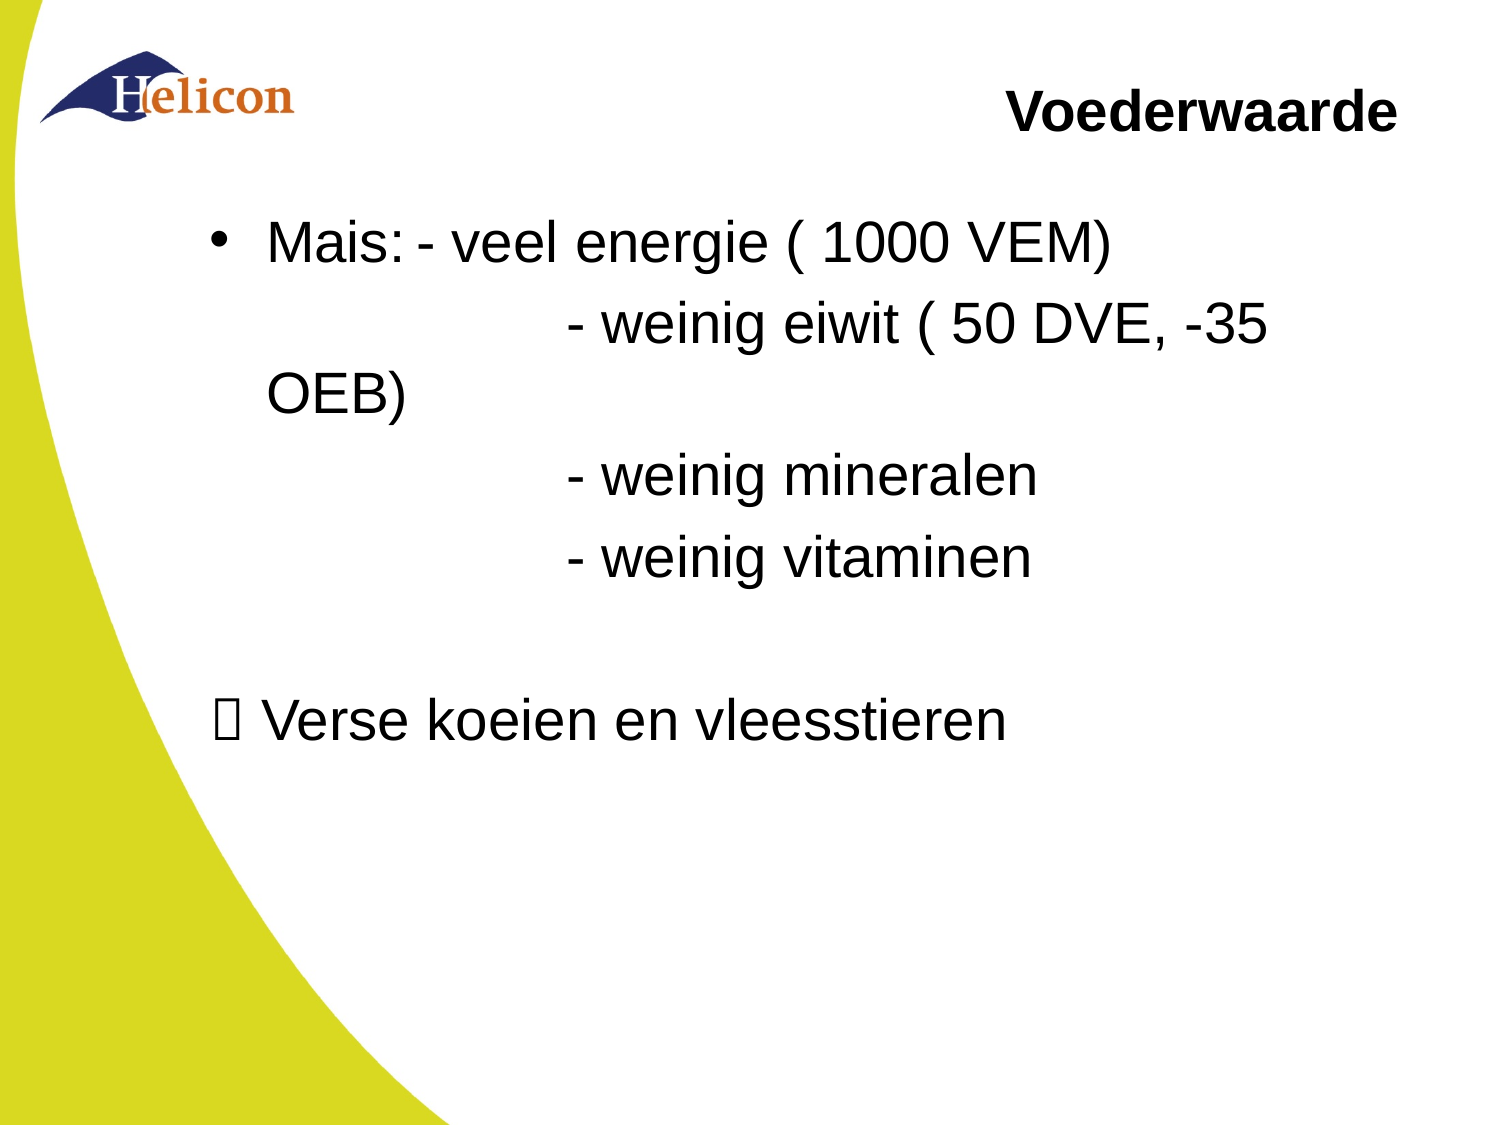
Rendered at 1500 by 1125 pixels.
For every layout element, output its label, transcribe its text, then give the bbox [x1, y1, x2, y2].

title Voederwaarde [324, 54, 1415, 161]
picture [0, 0, 1500, 1125]
list Mais: - veel energie ( 1000 VEM) - weinig eiwit ( 50 DVE, -35 OEB) - weinig mineralen - weinig vitaminen  Verse koeien en vleesstieren [194, 196, 1425, 1005]
